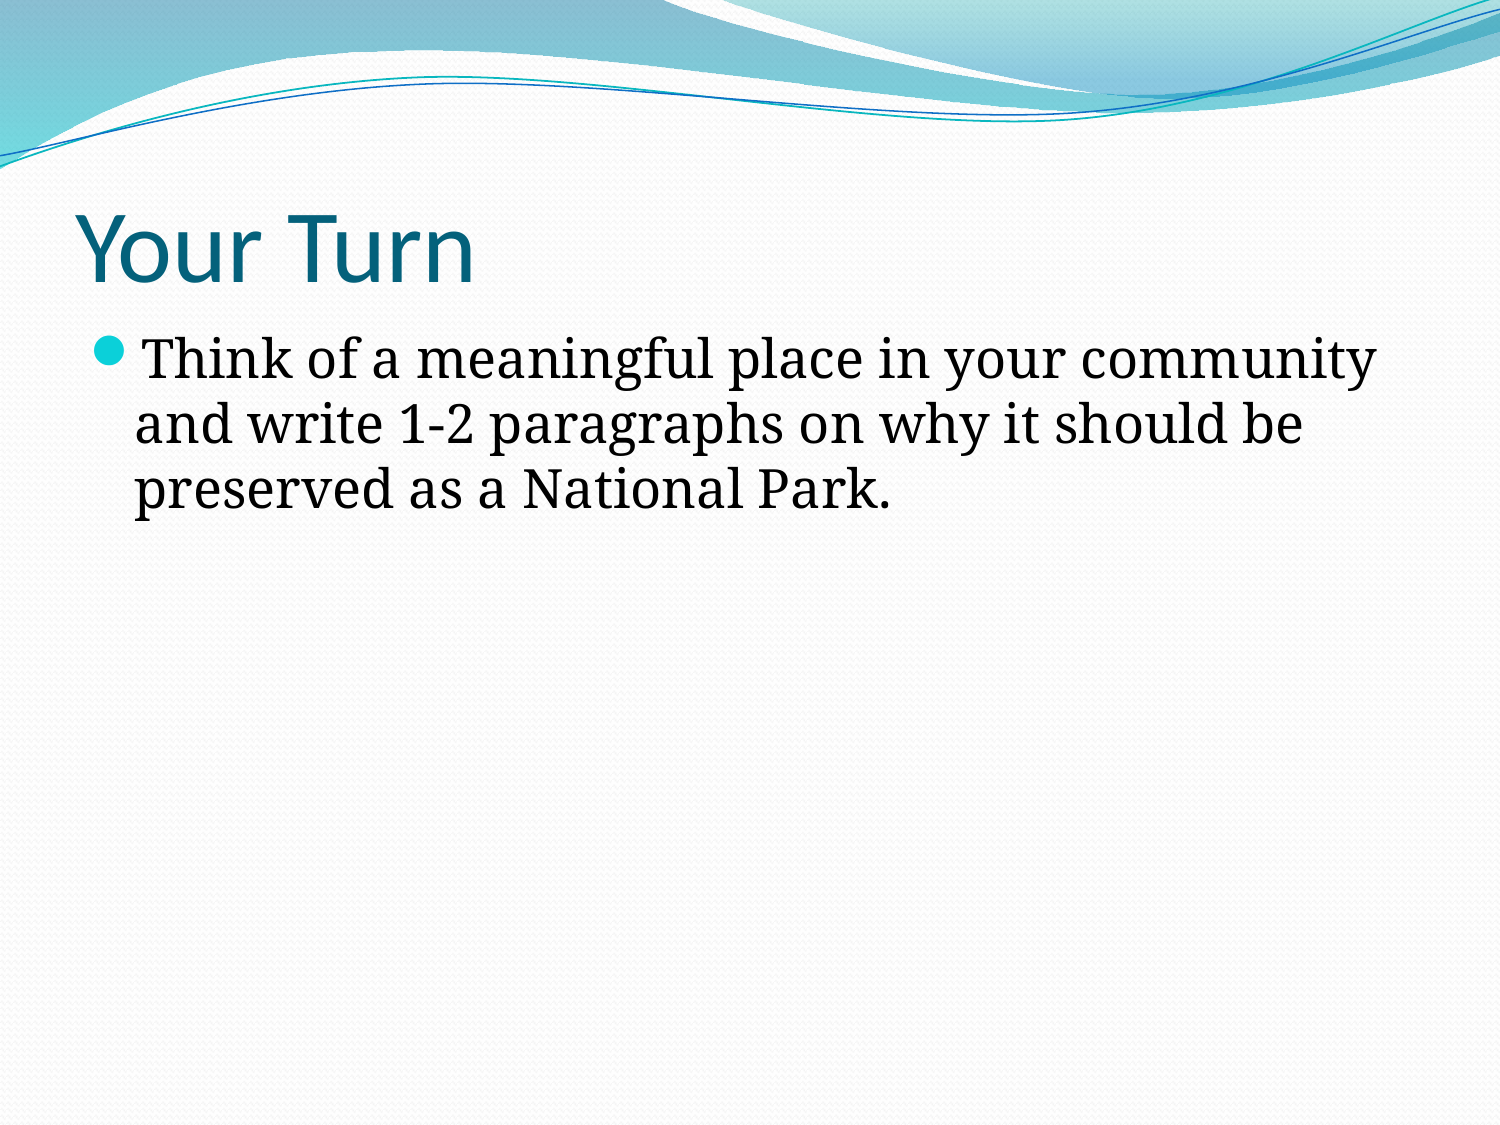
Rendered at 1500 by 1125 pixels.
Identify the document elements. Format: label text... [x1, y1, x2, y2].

list Think of a meaningful place in your community and write 1-2 paragraphs on why it should be preserved as a National Park. [75, 317, 1425, 1038]
title Your Turn [75, 115, 1425, 303]
